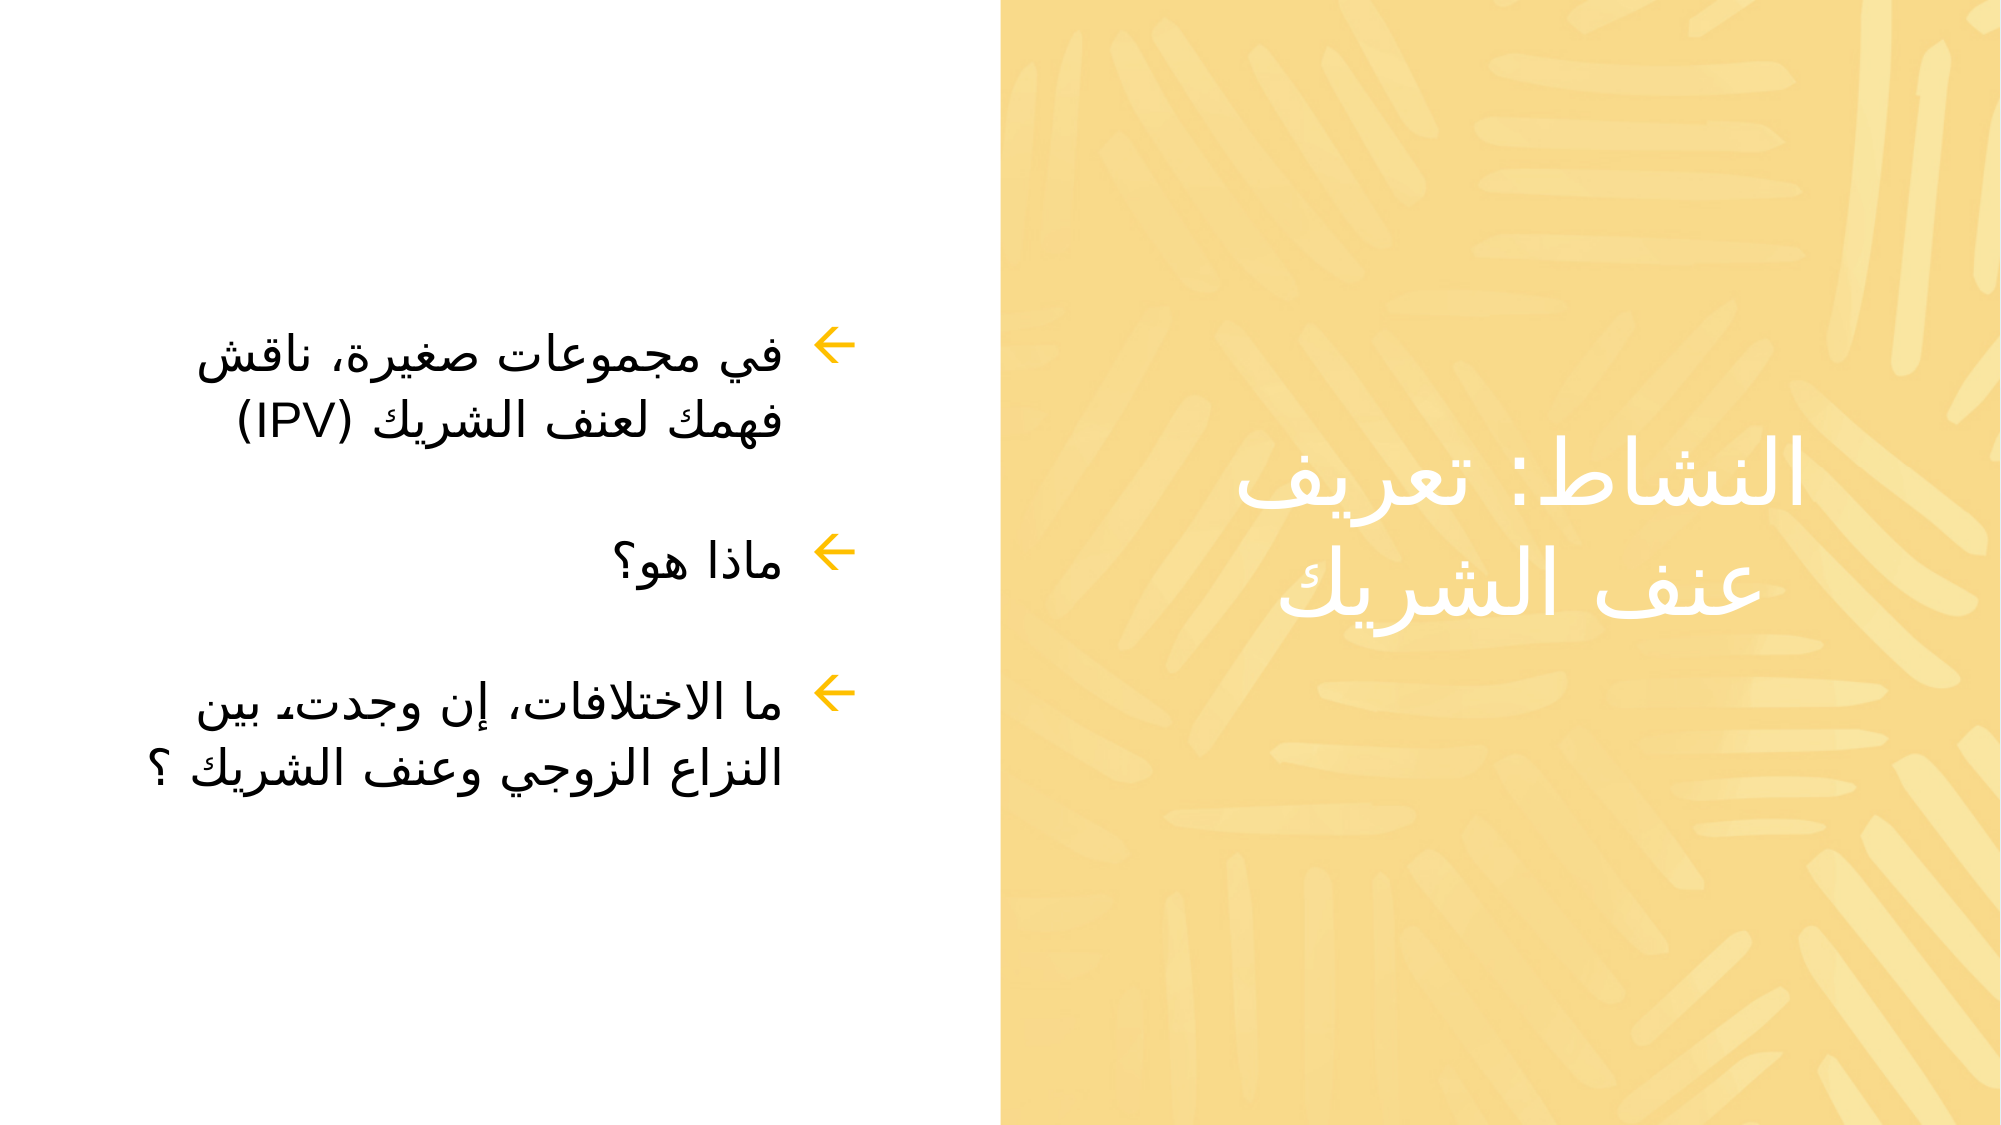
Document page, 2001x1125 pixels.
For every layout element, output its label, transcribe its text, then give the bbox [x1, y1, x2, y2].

title النشاط: تعريف عنف الشريك [1131, 396, 1914, 651]
picture [0, 0, 2001, 1125]
list في مجموعات صغيرة، ناقش فهمك لعنف الشريك (IPV) ماذا هو؟ ما الاختلافات، إن وجدت، بين النزاع الزوجي وعنف الشريك ؟ [132, 140, 868, 971]
